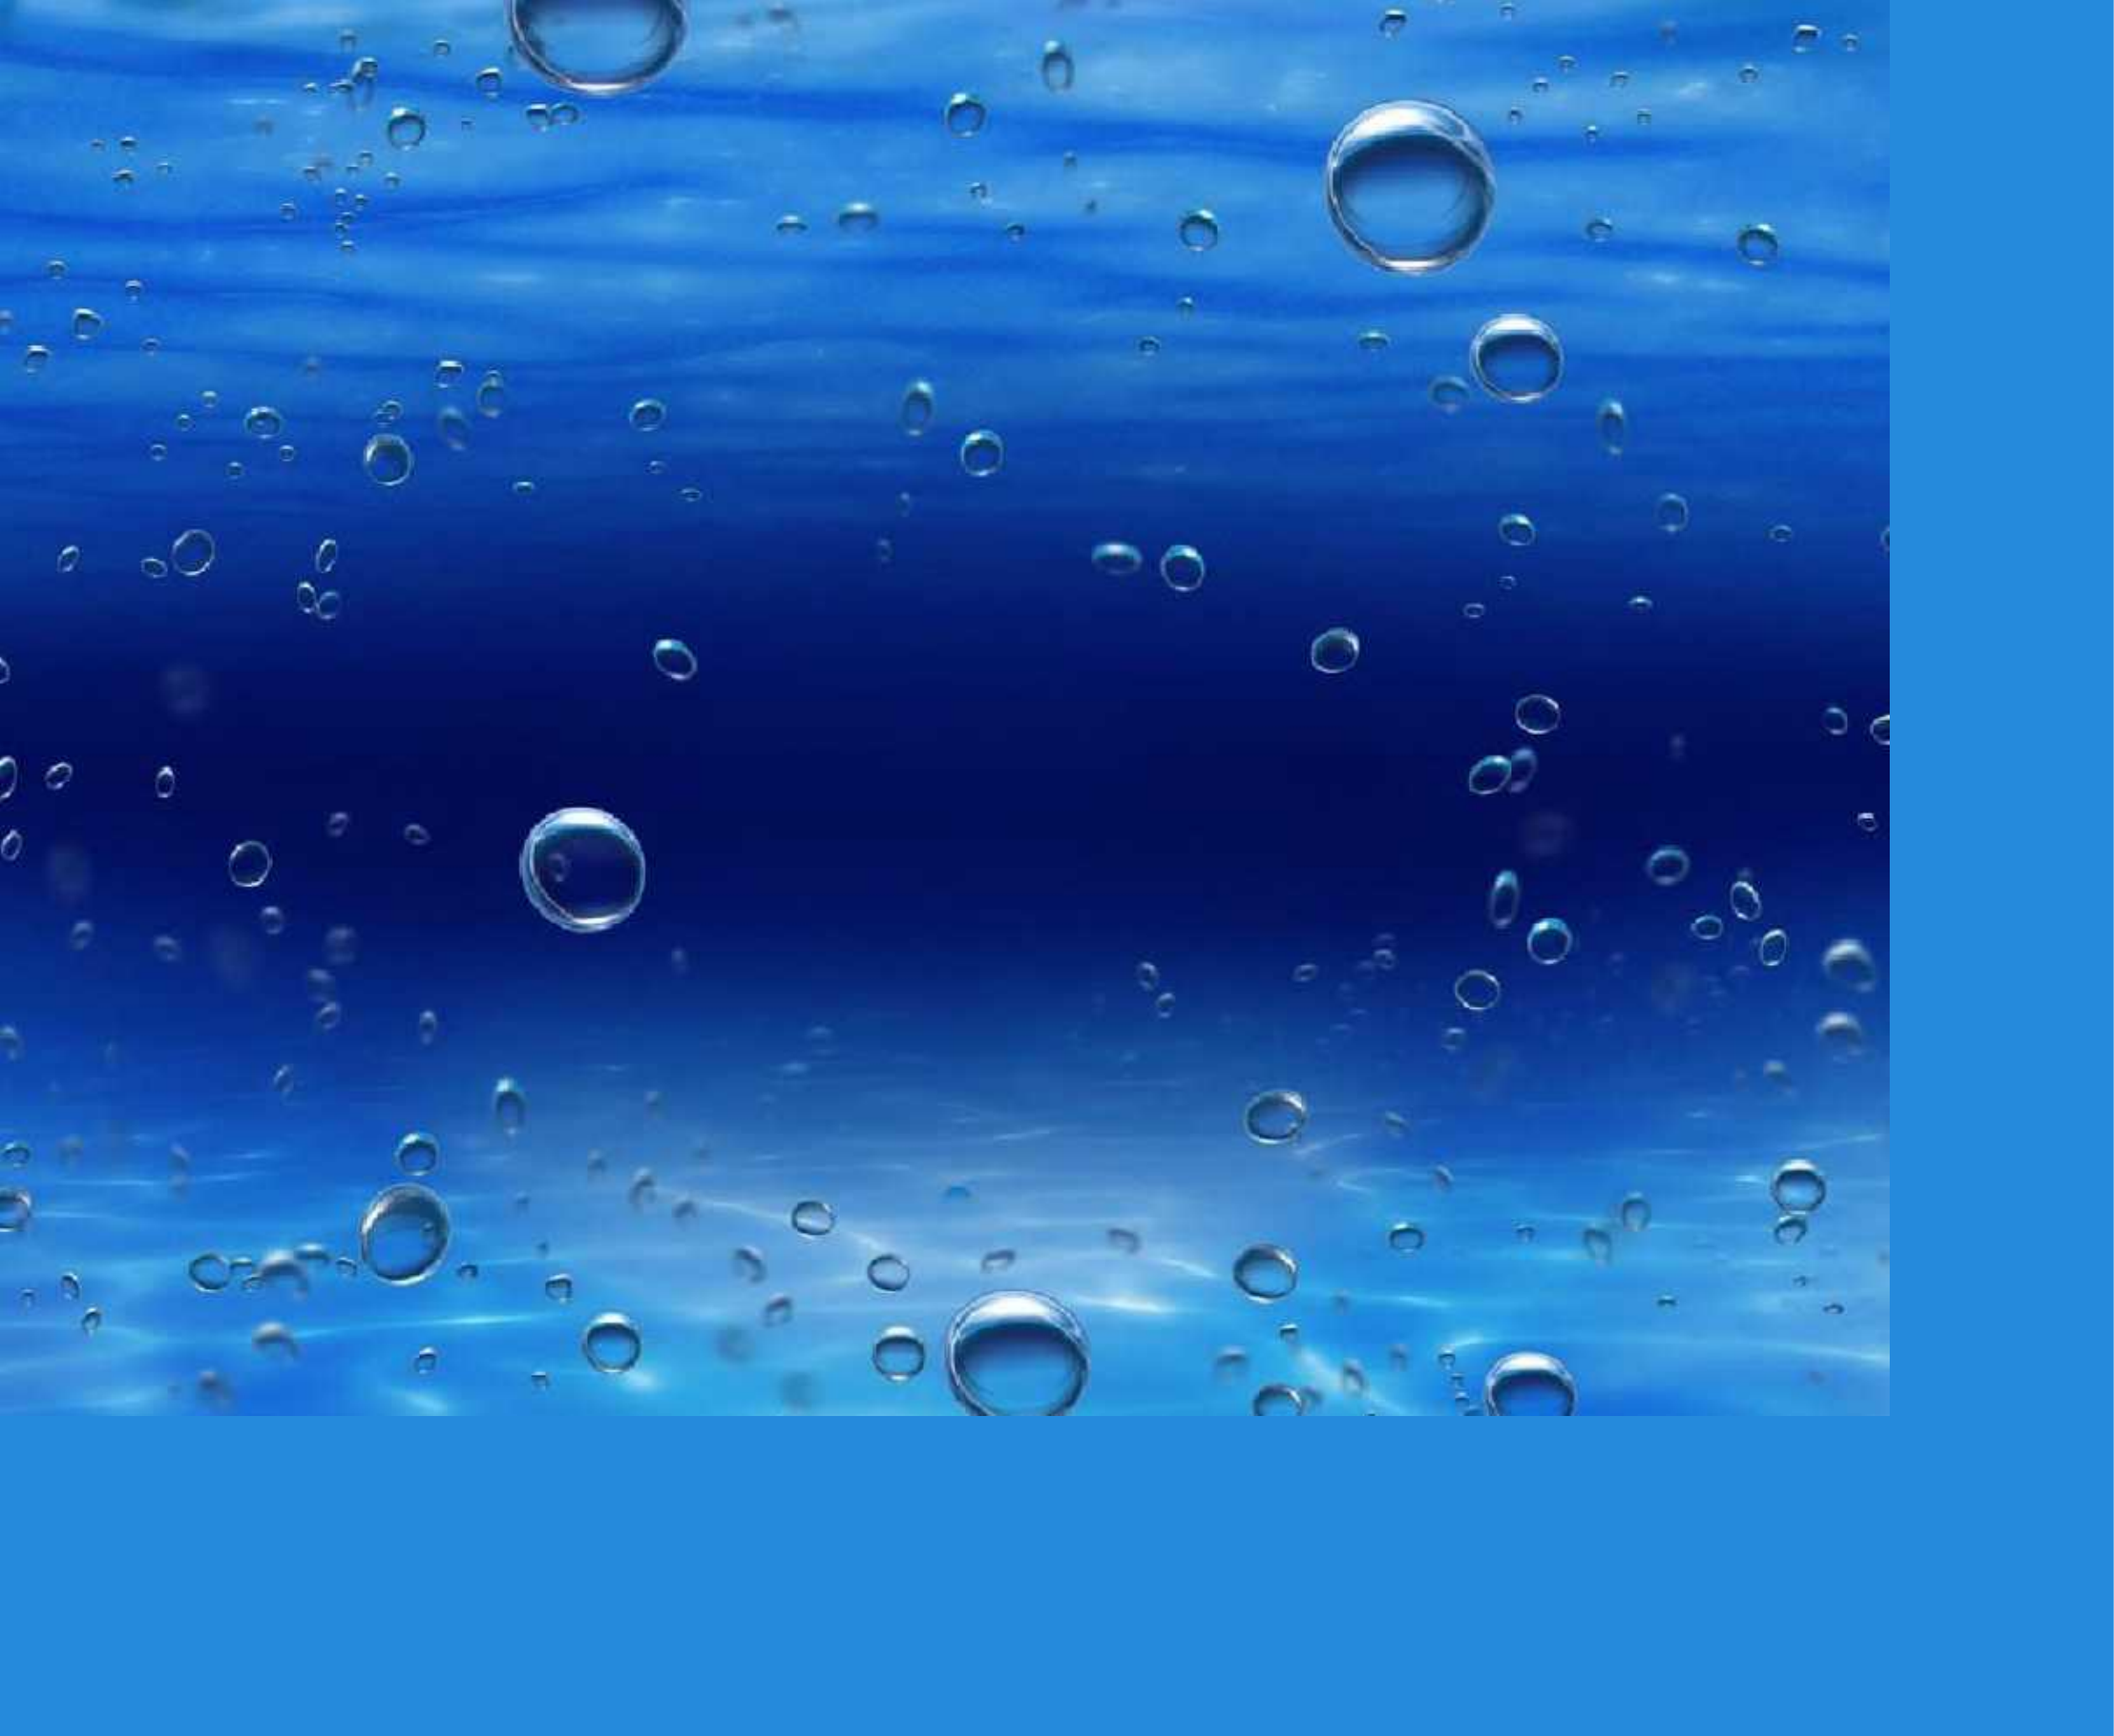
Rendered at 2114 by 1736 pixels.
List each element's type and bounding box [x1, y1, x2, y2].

picture [0, 0, 1891, 1416]
